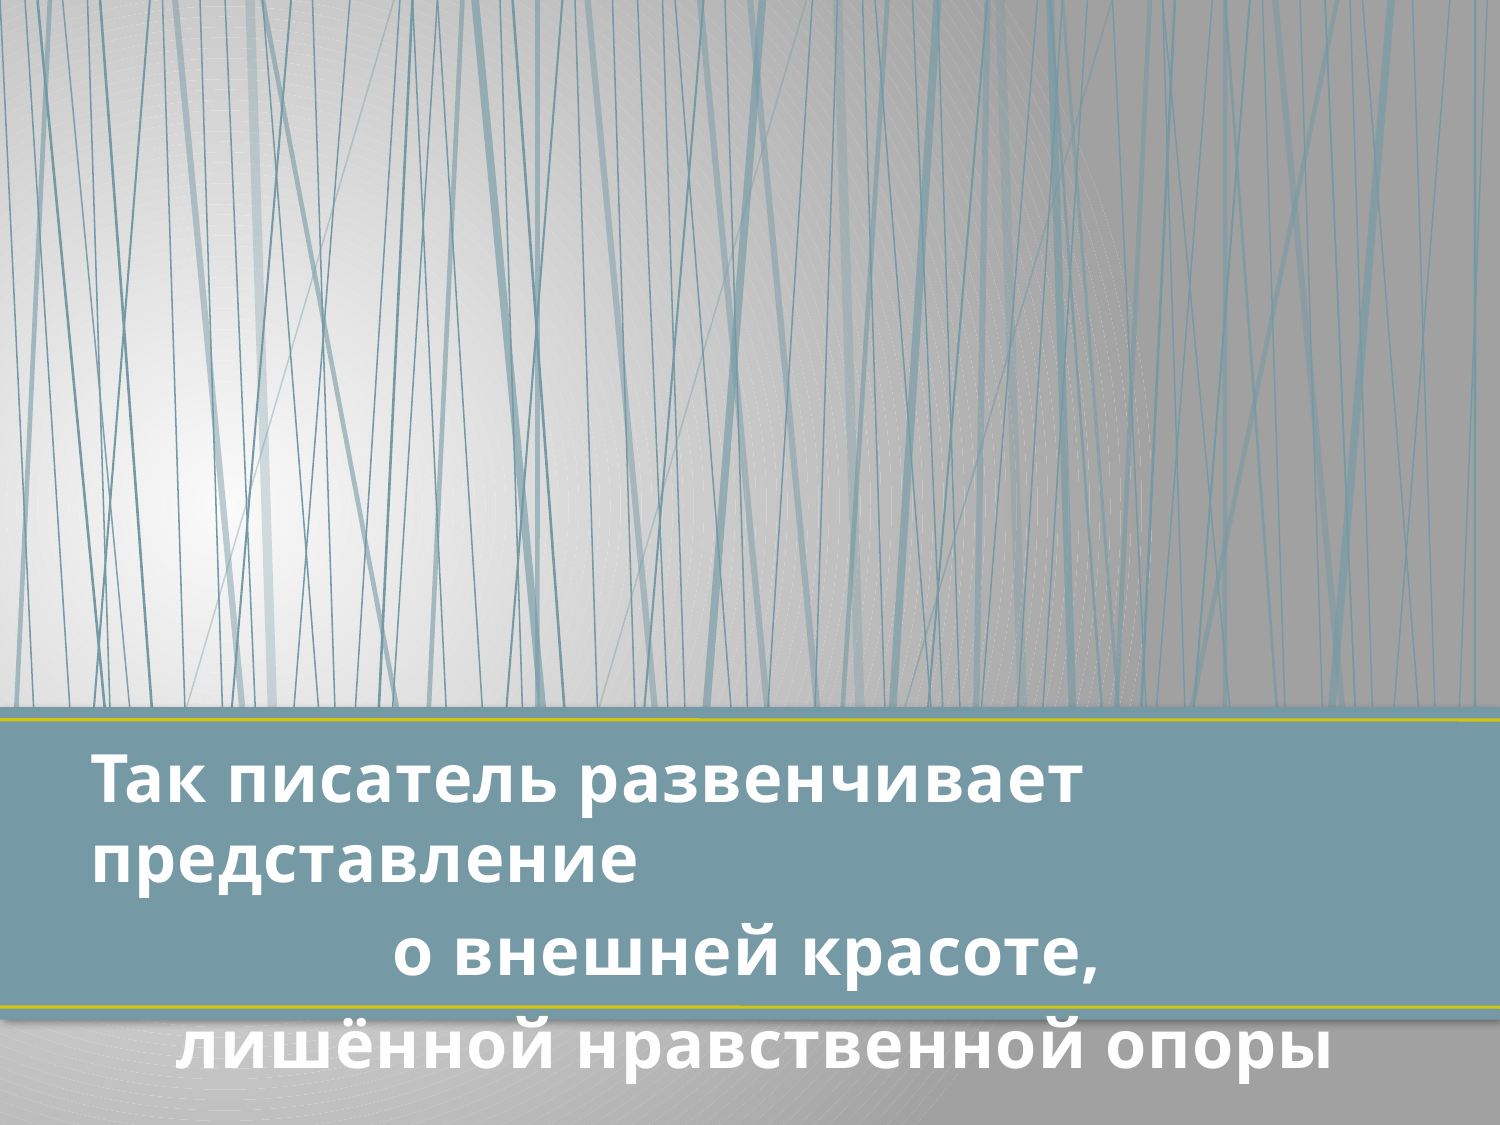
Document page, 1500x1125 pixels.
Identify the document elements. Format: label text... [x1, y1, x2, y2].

list Так писатель развенчивает представление о внешней красоте, лишённой нравственной опоры [75, 727, 1438, 991]
